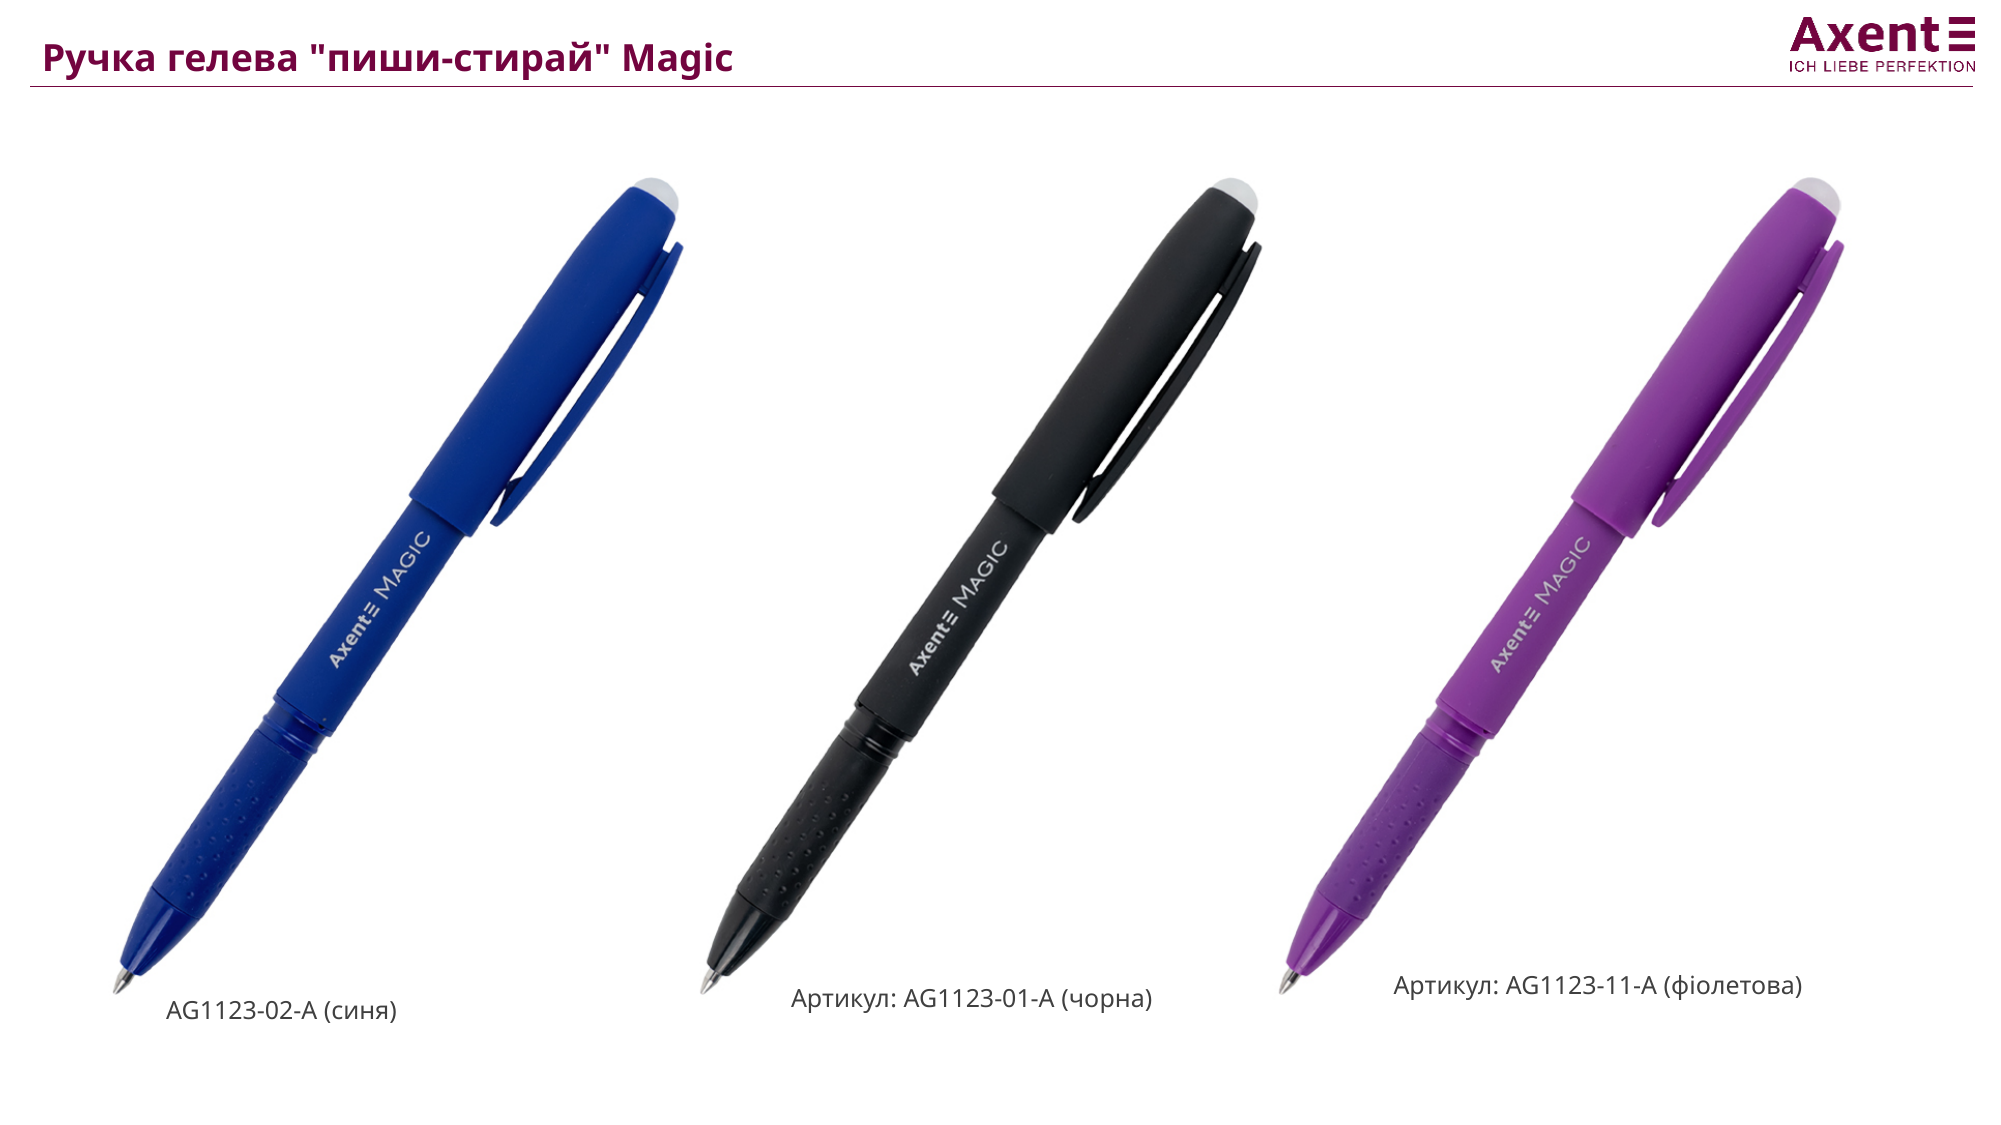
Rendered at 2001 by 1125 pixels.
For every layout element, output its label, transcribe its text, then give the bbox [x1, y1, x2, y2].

text_box Ручка гелева "пиши-стирай" Magic [27, 4, 1812, 87]
picture [1272, 172, 1853, 1000]
text_box AG1123-02-A (синя) [151, 1000, 431, 1032]
text_box Артикул: AG1123-11-A (фіолетова) [1378, 946, 1859, 1007]
picture [1790, 17, 1975, 73]
text_box Артикул: AG1123-01-A (чорна) [776, 1000, 1186, 1021]
picture [692, 172, 1270, 1000]
picture [104, 172, 691, 1000]
